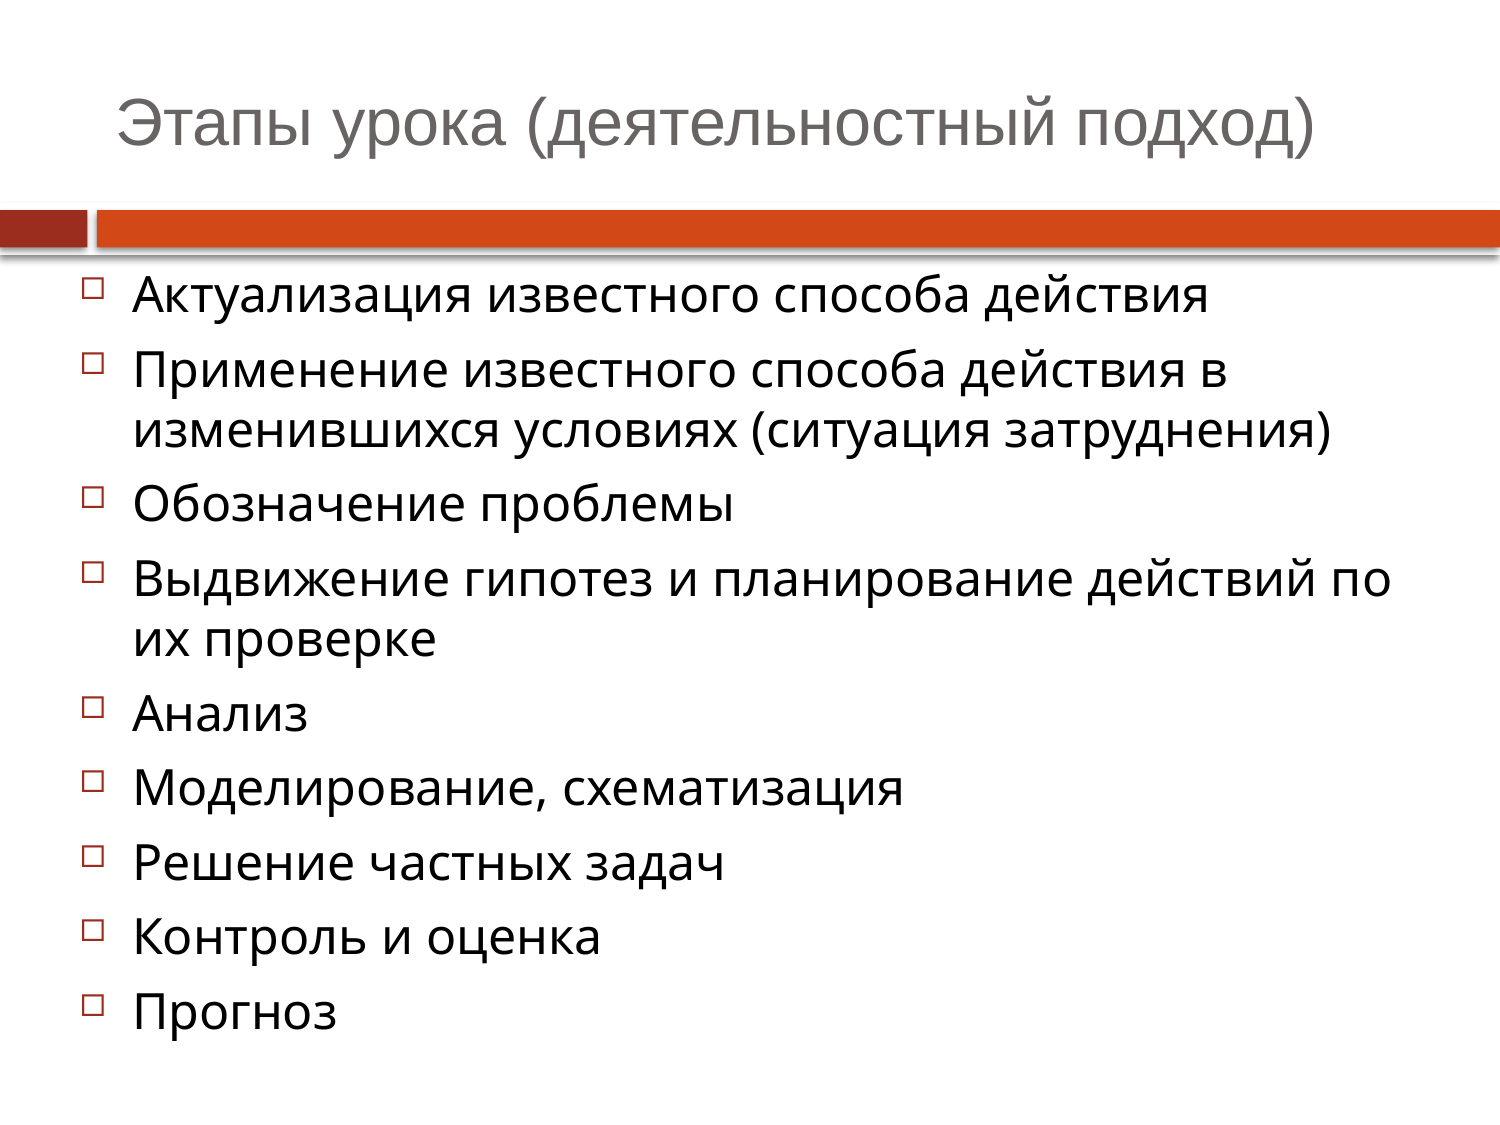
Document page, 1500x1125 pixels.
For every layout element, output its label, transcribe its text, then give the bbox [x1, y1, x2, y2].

list Актуализация известного способа действия Применение известного способа действия в изменившихся условиях (ситуация затруднения) Обозначение проблемы Выдвижение гипотез и планирование действий по их проверке Анализ Моделирование, схематизация Решение частных задач Контроль и оценка Прогноз [64, 255, 1459, 1083]
title Этапы урока (деятельностный подход) [100, 37, 1438, 200]
